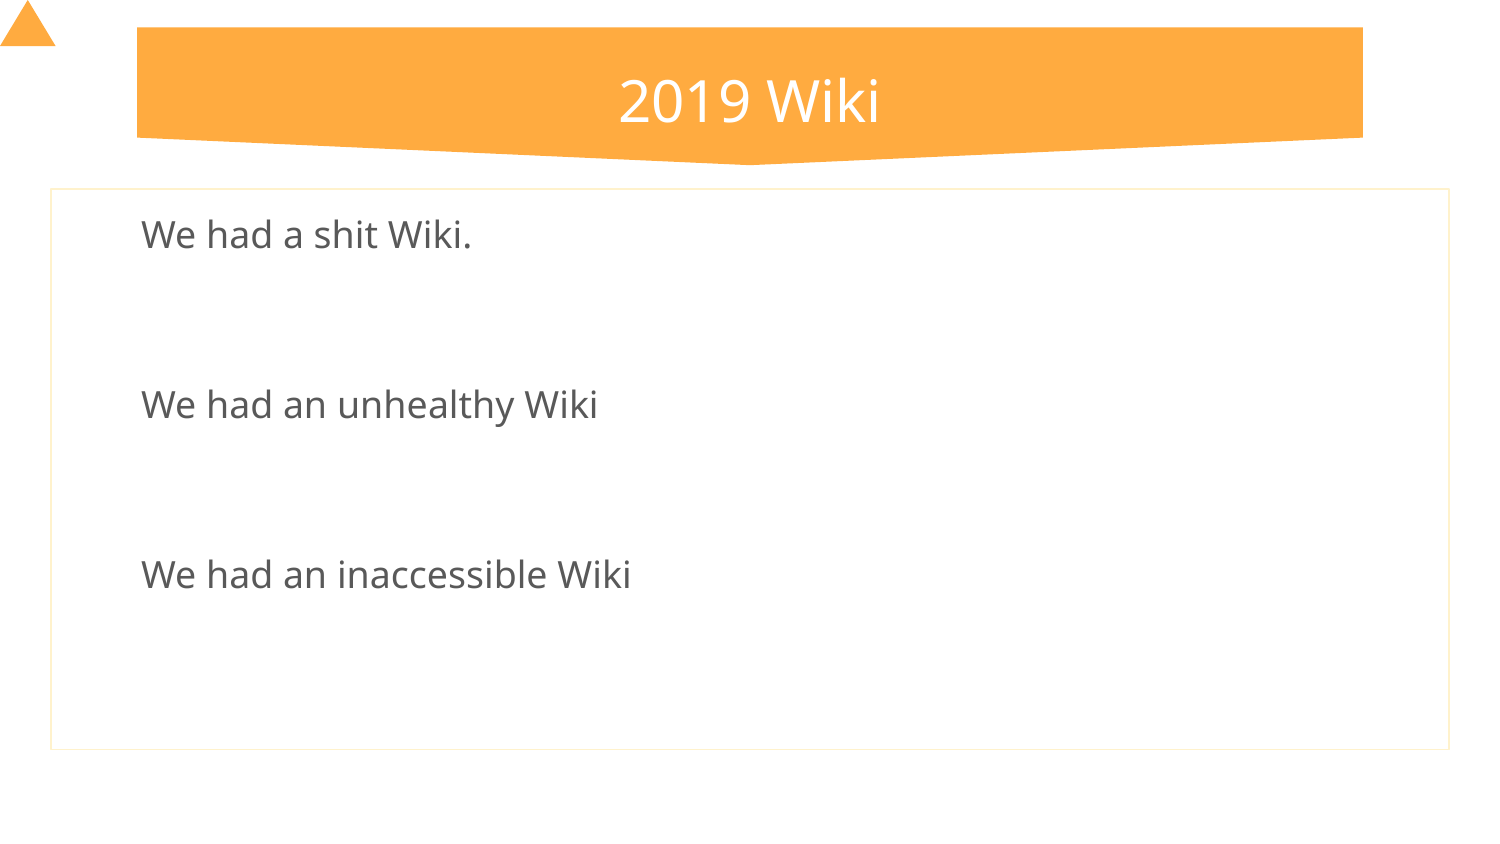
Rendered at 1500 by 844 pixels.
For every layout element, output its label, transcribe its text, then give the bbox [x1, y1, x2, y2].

text_box [279, 144, 1221, 166]
text_box [0, 0, 56, 47]
list We had a shit Wiki. We had an unhealthy Wiki We had an inaccessible Wiki [51, 189, 1449, 750]
text_box [137, 27, 1363, 49]
title 2019 Wiki [51, 49, 1449, 144]
